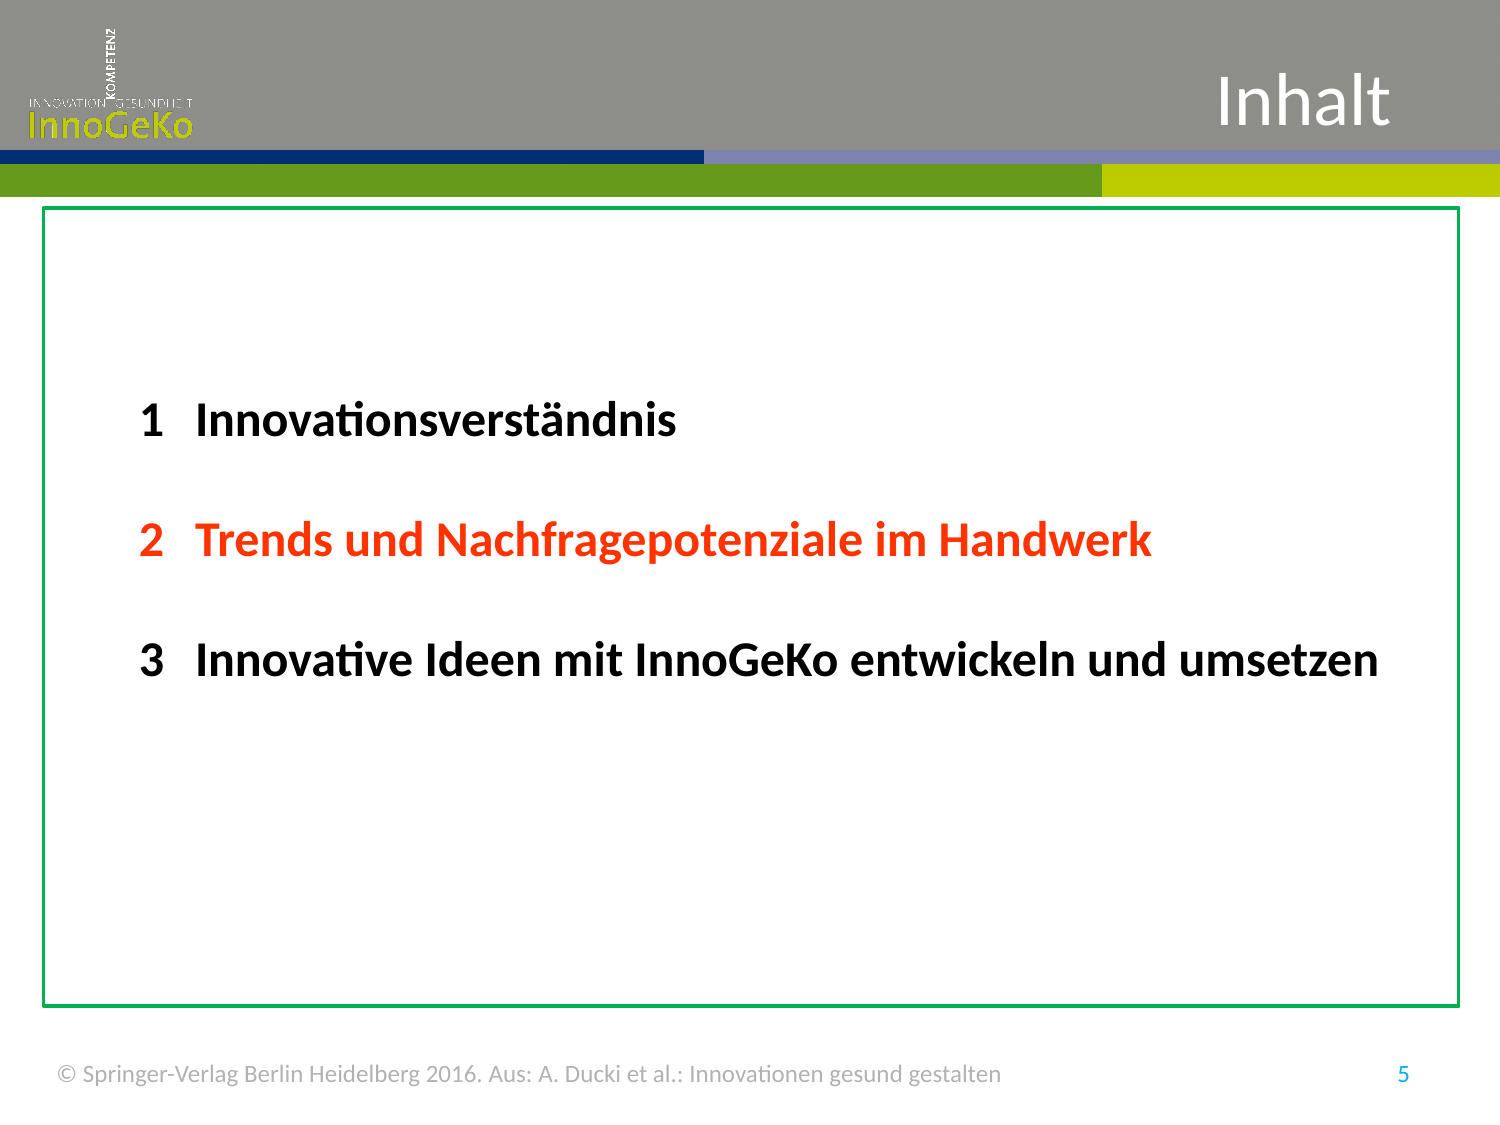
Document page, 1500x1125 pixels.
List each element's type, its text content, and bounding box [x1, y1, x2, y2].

picture [8, 3, 219, 161]
text_box Innovationsverständnis Trends und Nachfragepotenziale im Handwerk Innovative Ideen mit InnoGeKo entwickeln und umsetzen [123, 319, 1401, 745]
slide_number 5 [1074, 1042, 1425, 1103]
footer © Springer-Verlag Berlin Heidelberg 2016. Aus: A. Ducki et al.: Innovationen gesund gestalten [29, 1042, 1031, 1103]
title Inhalt [962, 42, 1407, 173]
